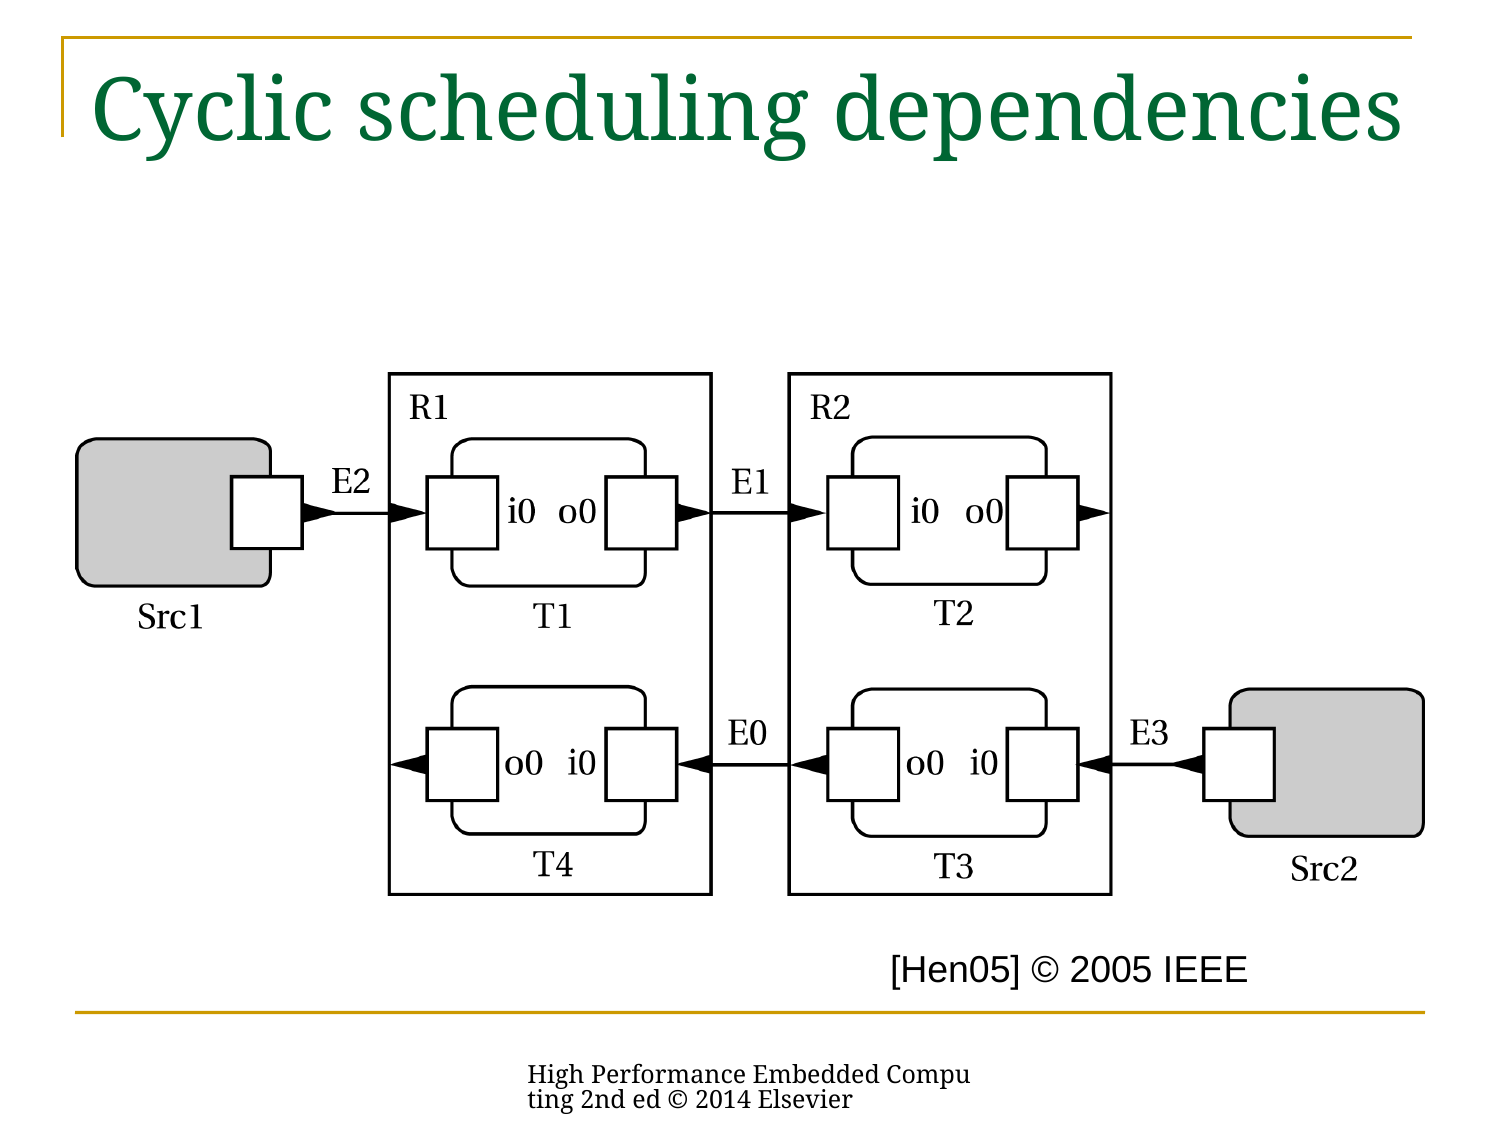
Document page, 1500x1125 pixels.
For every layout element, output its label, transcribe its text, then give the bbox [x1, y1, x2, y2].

footer High Performance Embedded Computing 2nd ed © 2014 Elsevier [512, 1025, 988, 1100]
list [74, 372, 1426, 897]
title Cyclic scheduling dependencies [75, 45, 1425, 233]
text_box [Hen05] © 2005 IEEE [875, 937, 1264, 998]
